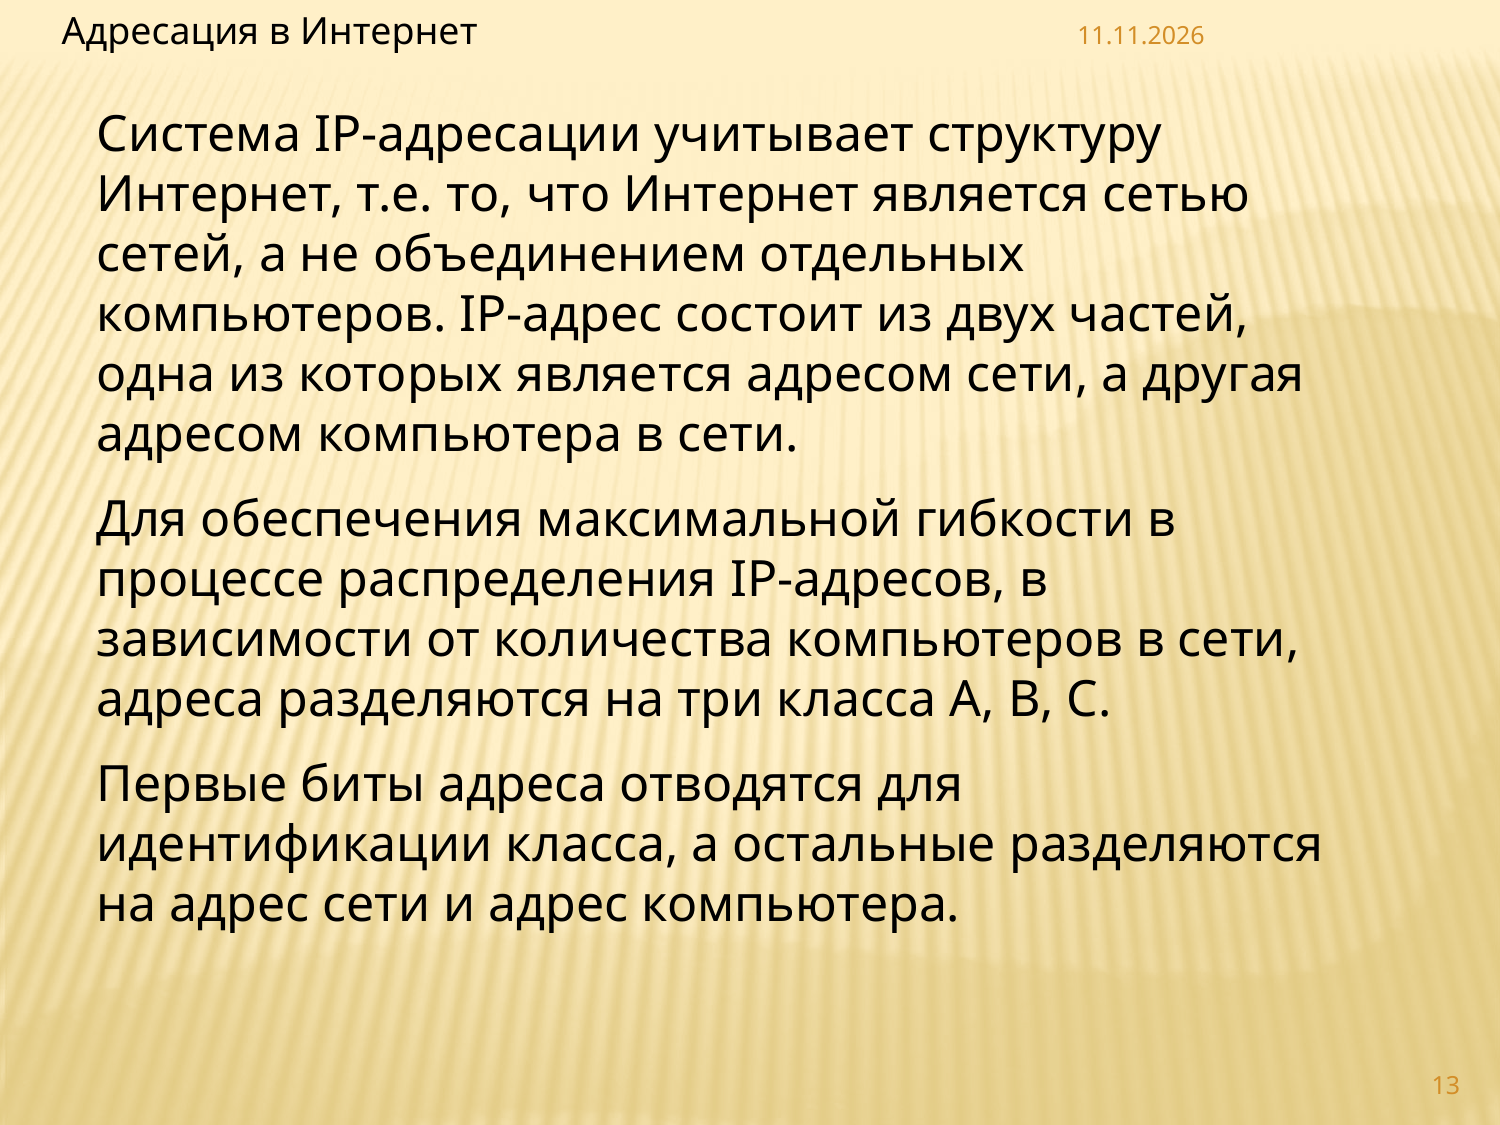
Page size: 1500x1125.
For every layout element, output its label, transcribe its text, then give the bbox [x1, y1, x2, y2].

text_box Система IP-адресации учитывает структуру Интернет, т.е. то, что Интернет является сетью сетей, а не объединением отдельных компьютеров. IP-адрес состоит из двух частей, одна из которых является адресом сети, а другая адресом компьютера в сети. Для обеспечения максимальной гибкости в процессе распределения IP-адресов, в зависимости от количества компьютеров в сети, адреса разделяются на три класса A, B, C. Первые биты адреса отводятся для идентификации класса, а остальные разделяются на адрес сети и адрес компьютера. [81, 93, 1371, 939]
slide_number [1062, 12, 1475, 60]
text_box Адресация в Интернет [46, 0, 563, 60]
slide_number 13 [1350, 1062, 1475, 1103]
